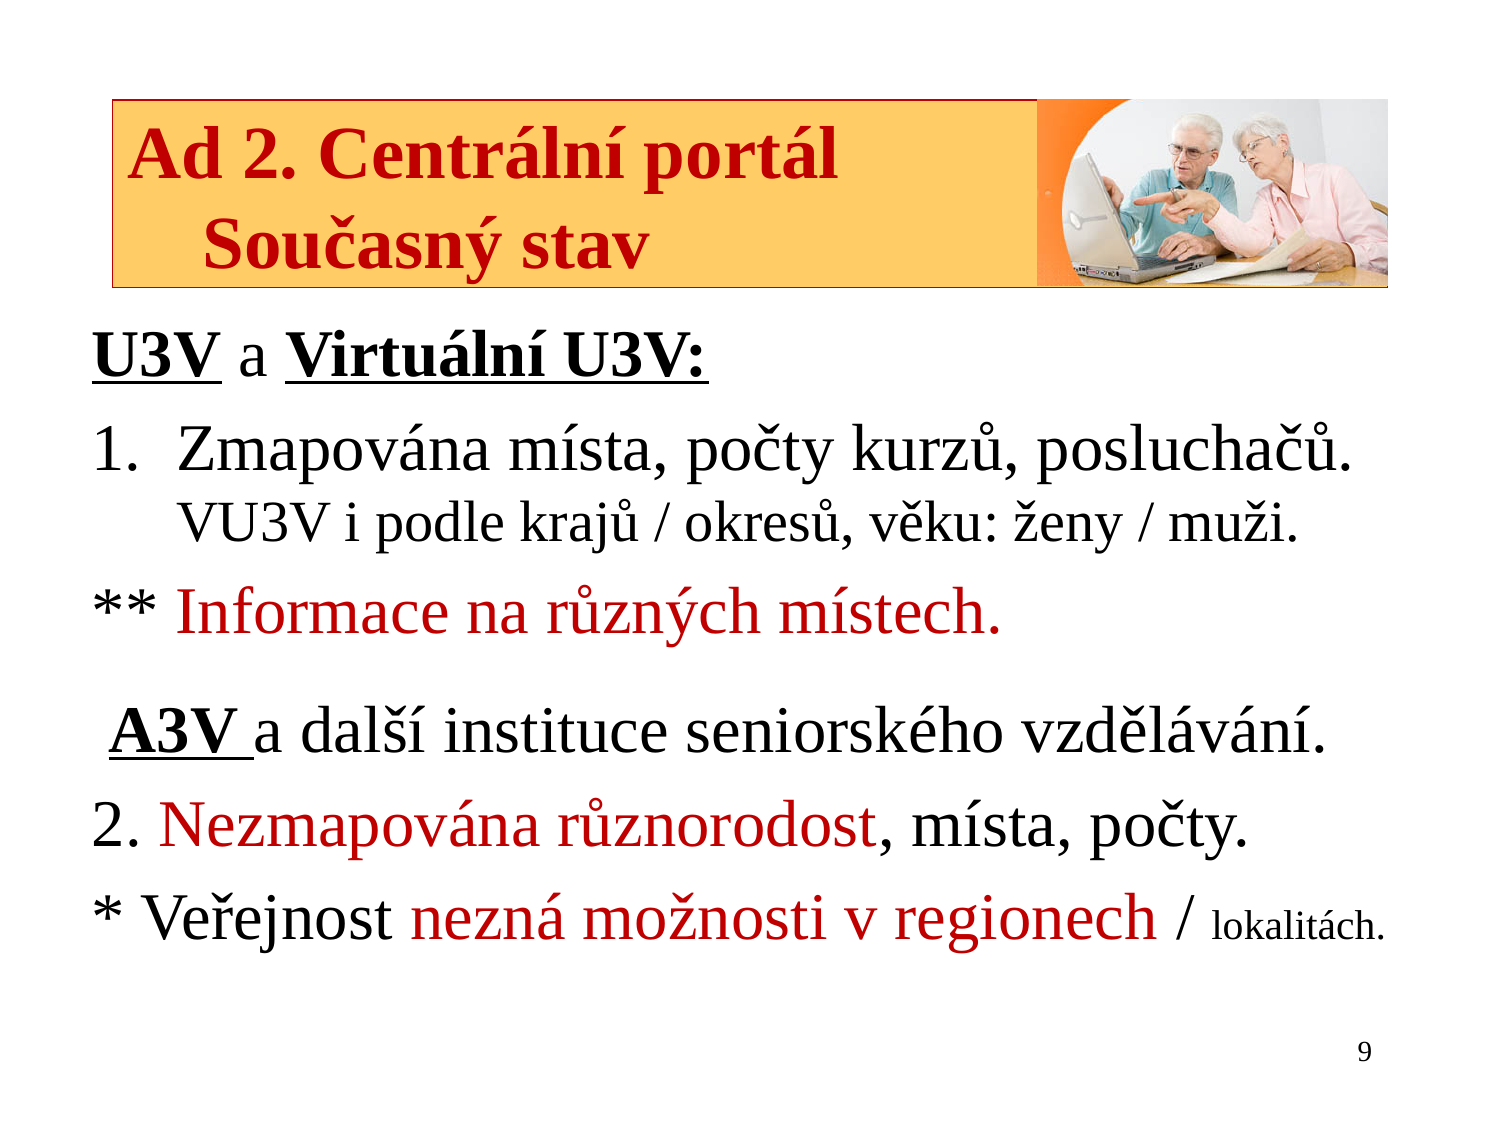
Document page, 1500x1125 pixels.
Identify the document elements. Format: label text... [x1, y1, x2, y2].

title Ad 2. Centrální portál Současný stav [112, 99, 1036, 288]
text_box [1037, 99, 1388, 286]
list U3V a Virtuální U3V: Zmapována místa, počty kurzů, posluchačů. VU3V i podle krajů / okresů, věku: ženy / muži. ** Informace na různých místech. A3V a další instituce seniorského vzdělávání. 2. Nezmapována různorodost, místa, počty. * Veřejnost nezná možnosti v regionech / lokalitách. [76, 302, 1436, 1001]
slide_number 9 [1074, 1024, 1388, 1101]
